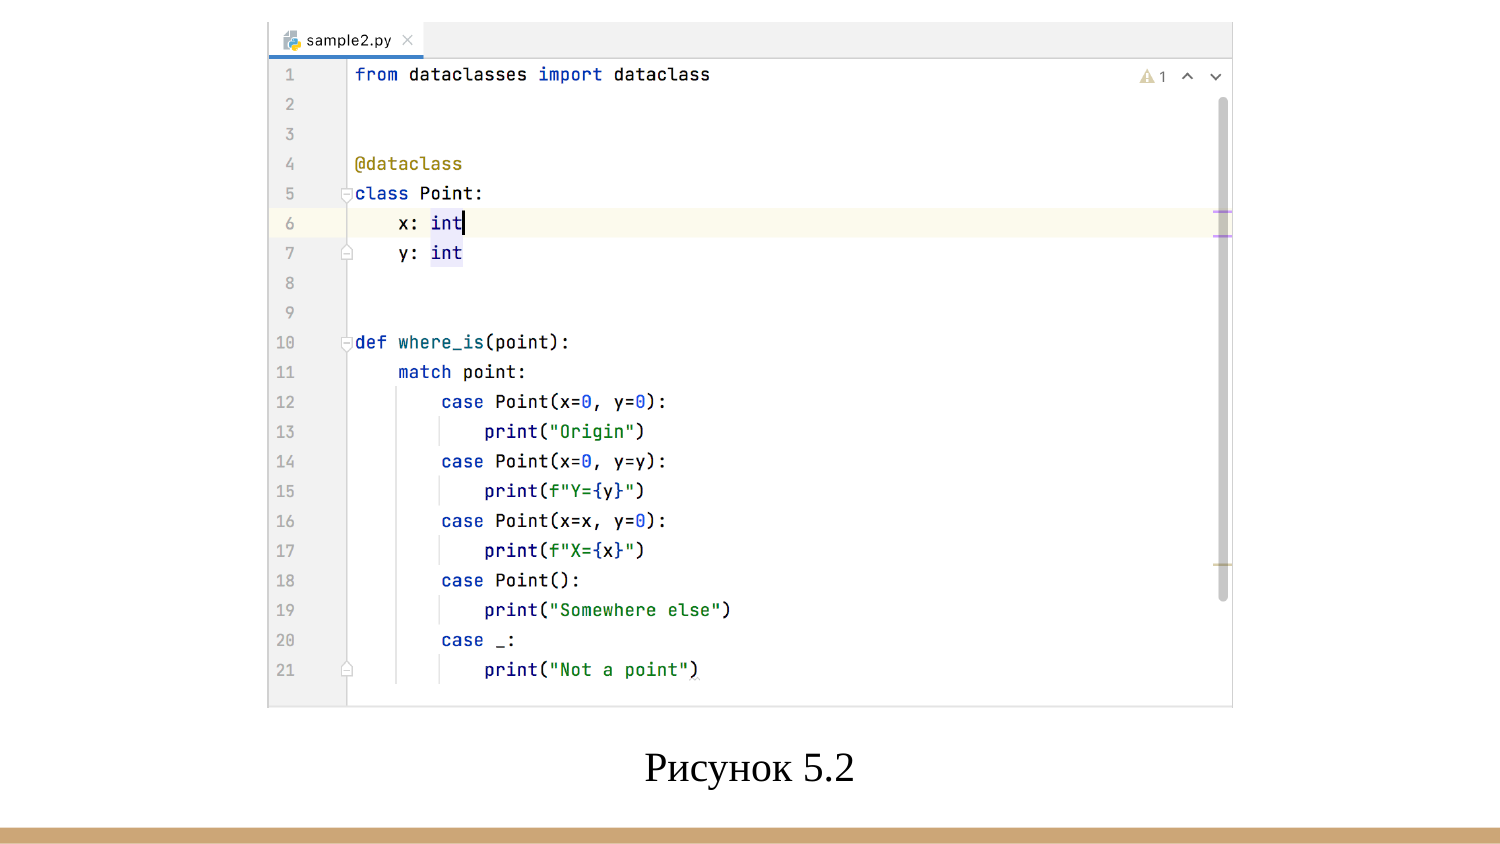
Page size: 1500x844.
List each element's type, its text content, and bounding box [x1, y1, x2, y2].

title Рисунок 5.2 [267, 715, 1233, 823]
picture [267, 22, 1233, 709]
